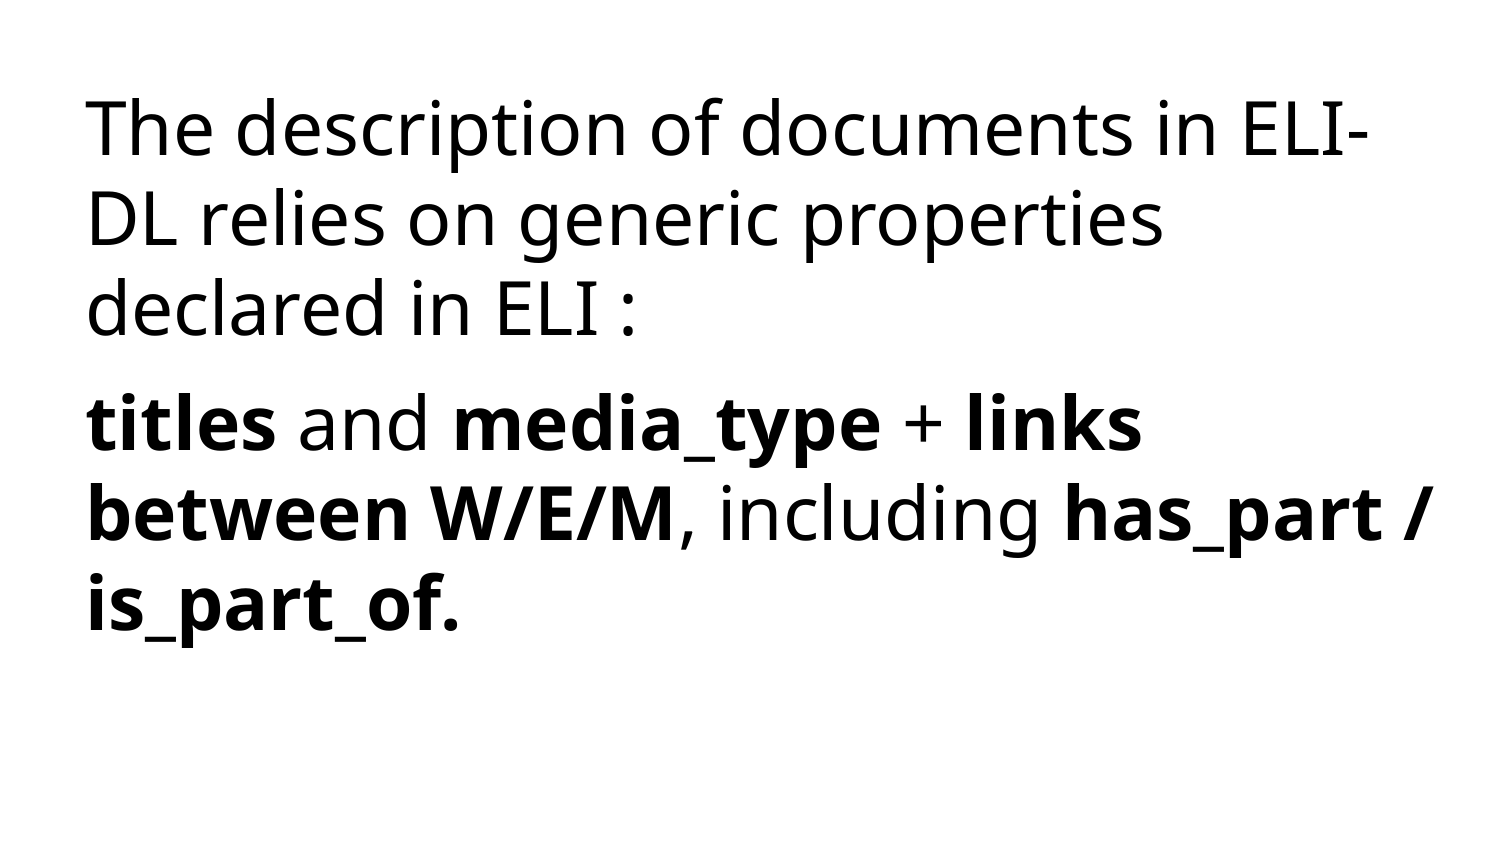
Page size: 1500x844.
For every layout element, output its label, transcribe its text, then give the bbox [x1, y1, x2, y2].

text_box The description of documents in ELI-DL relies on generic properties declared in ELI : titles and media_type + links between W/E/M, including has_part / is_part_of. [70, 73, 1468, 653]
